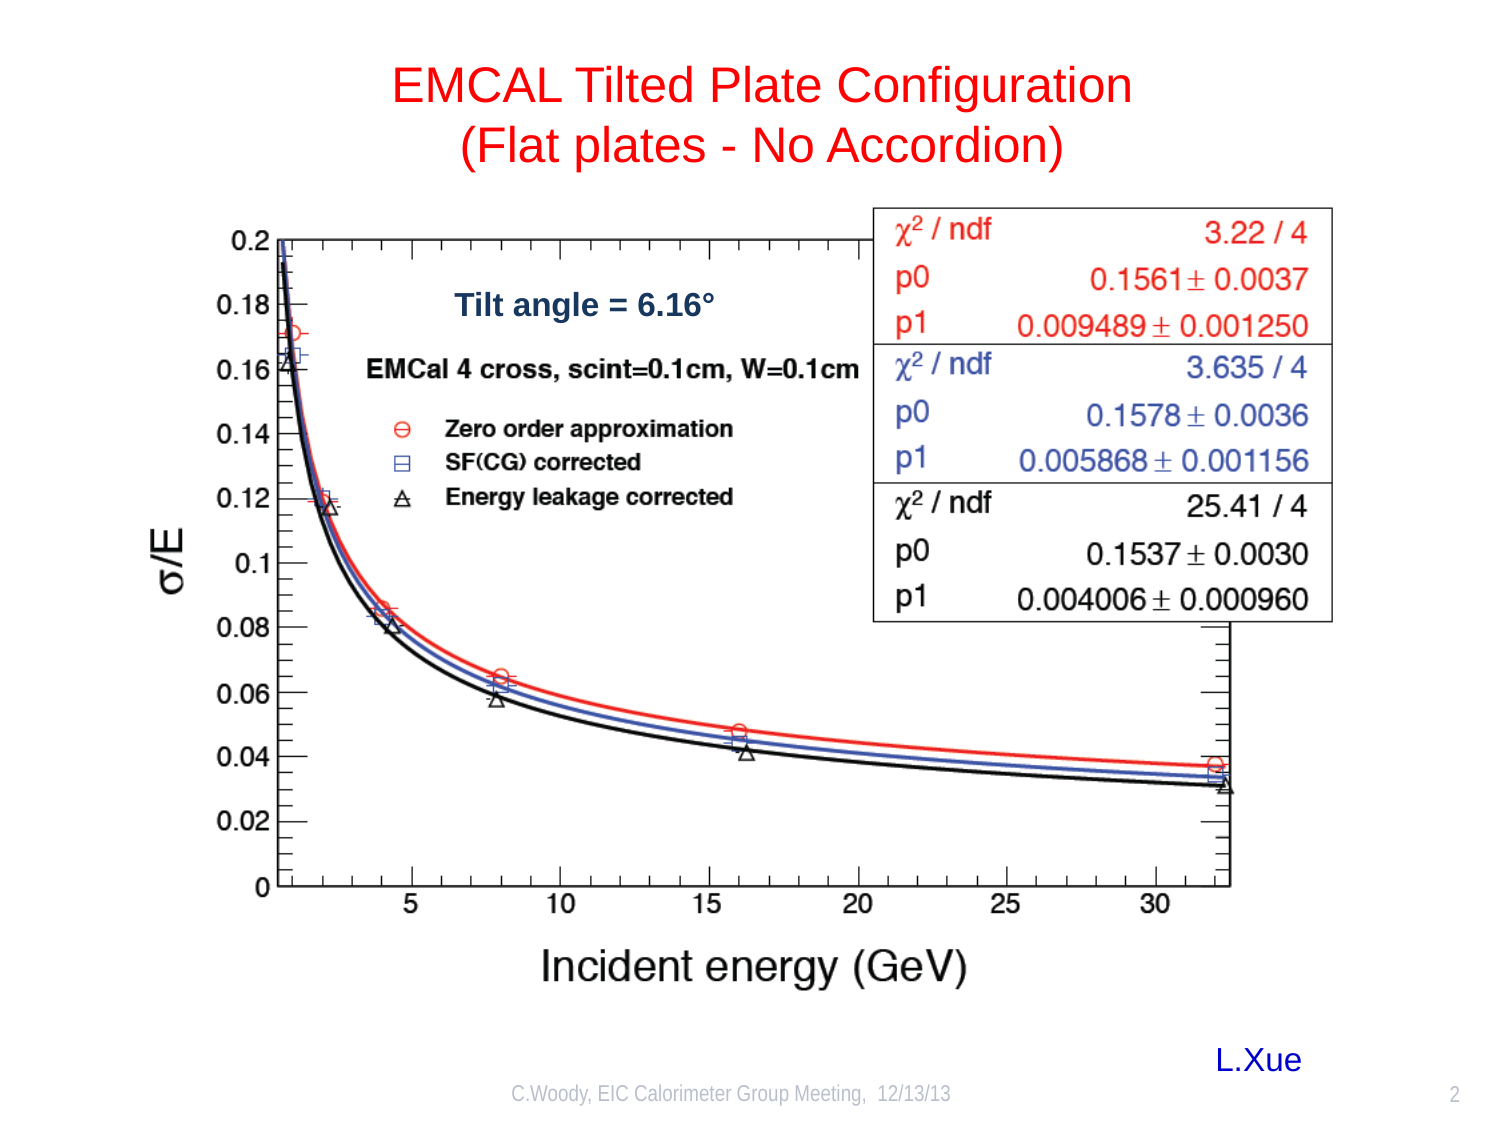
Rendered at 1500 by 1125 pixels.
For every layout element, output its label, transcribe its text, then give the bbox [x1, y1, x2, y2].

slide_number 2 [1125, 1074, 1475, 1113]
title EMCAL Tilted Plate Configuration (Flat plates - No Accordion) [87, 37, 1438, 188]
text_box L.Xue [1200, 1030, 1318, 1085]
picture [124, 180, 1372, 1007]
footer C.Woody, EIC Calorimeter Group Meeting, 12/13/13 [450, 1072, 1013, 1113]
